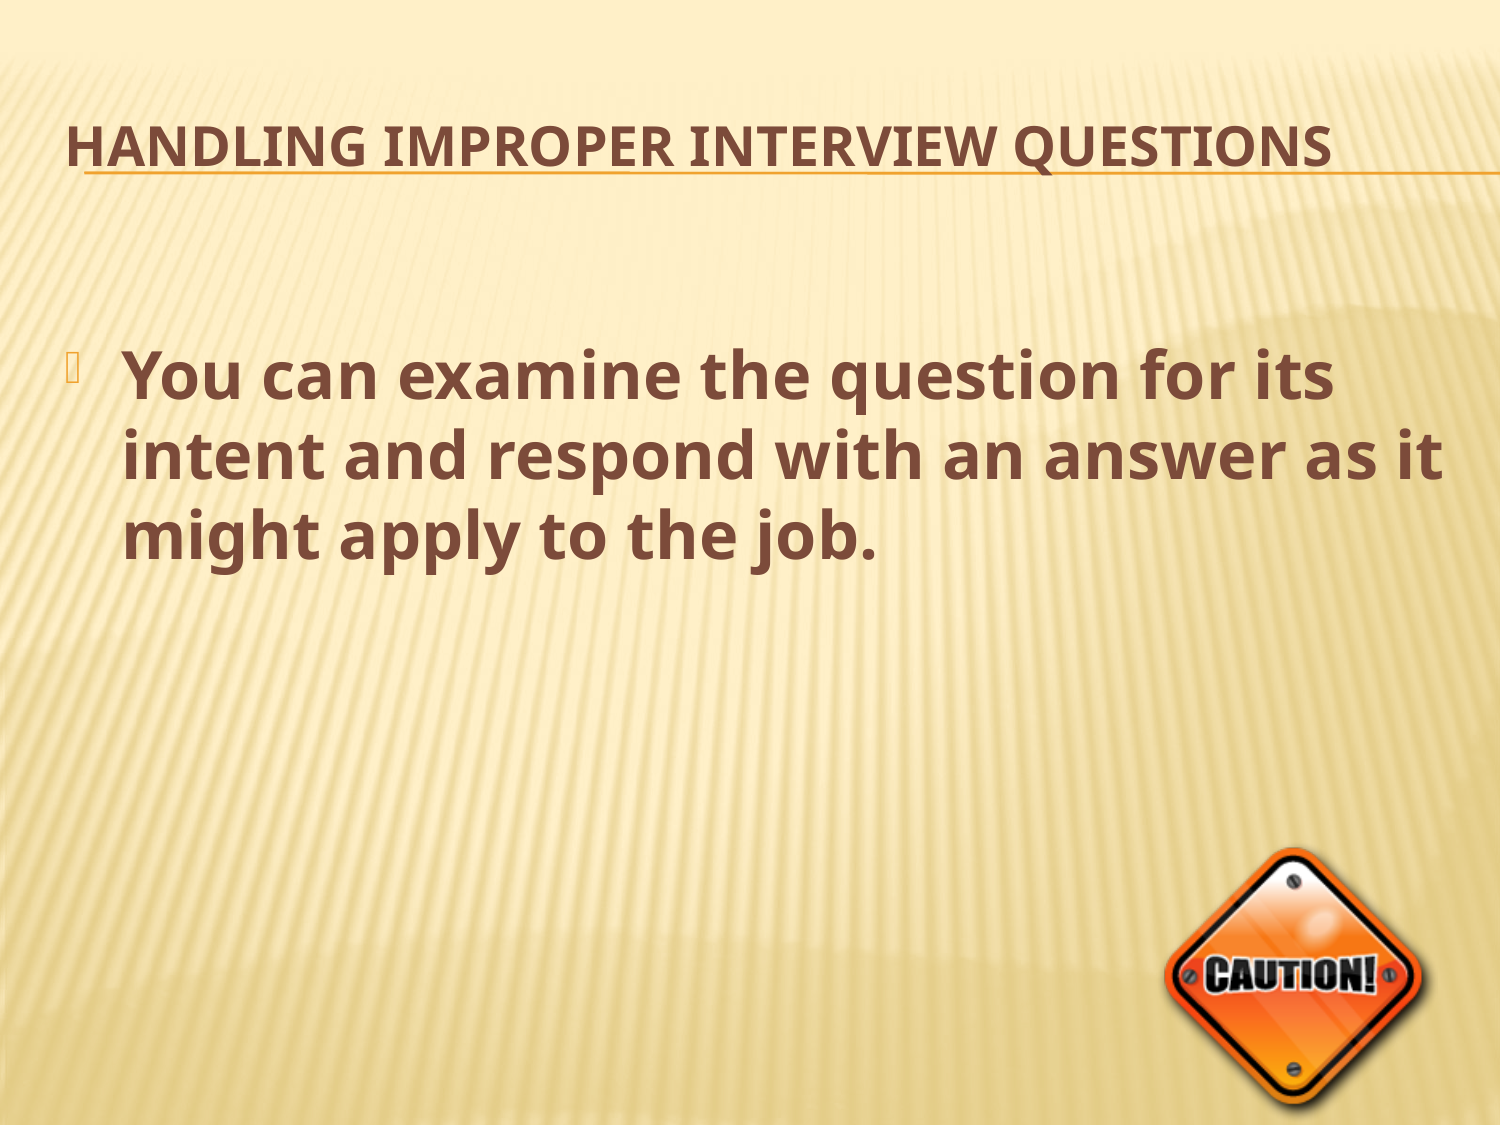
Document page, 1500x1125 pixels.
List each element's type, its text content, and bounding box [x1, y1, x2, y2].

picture [1149, 837, 1438, 1125]
list You can examine the question for its intent and respond with an answer as it might apply to the job. [50, 324, 1475, 998]
title Handling Improper Interview Questions [50, 75, 1475, 213]
